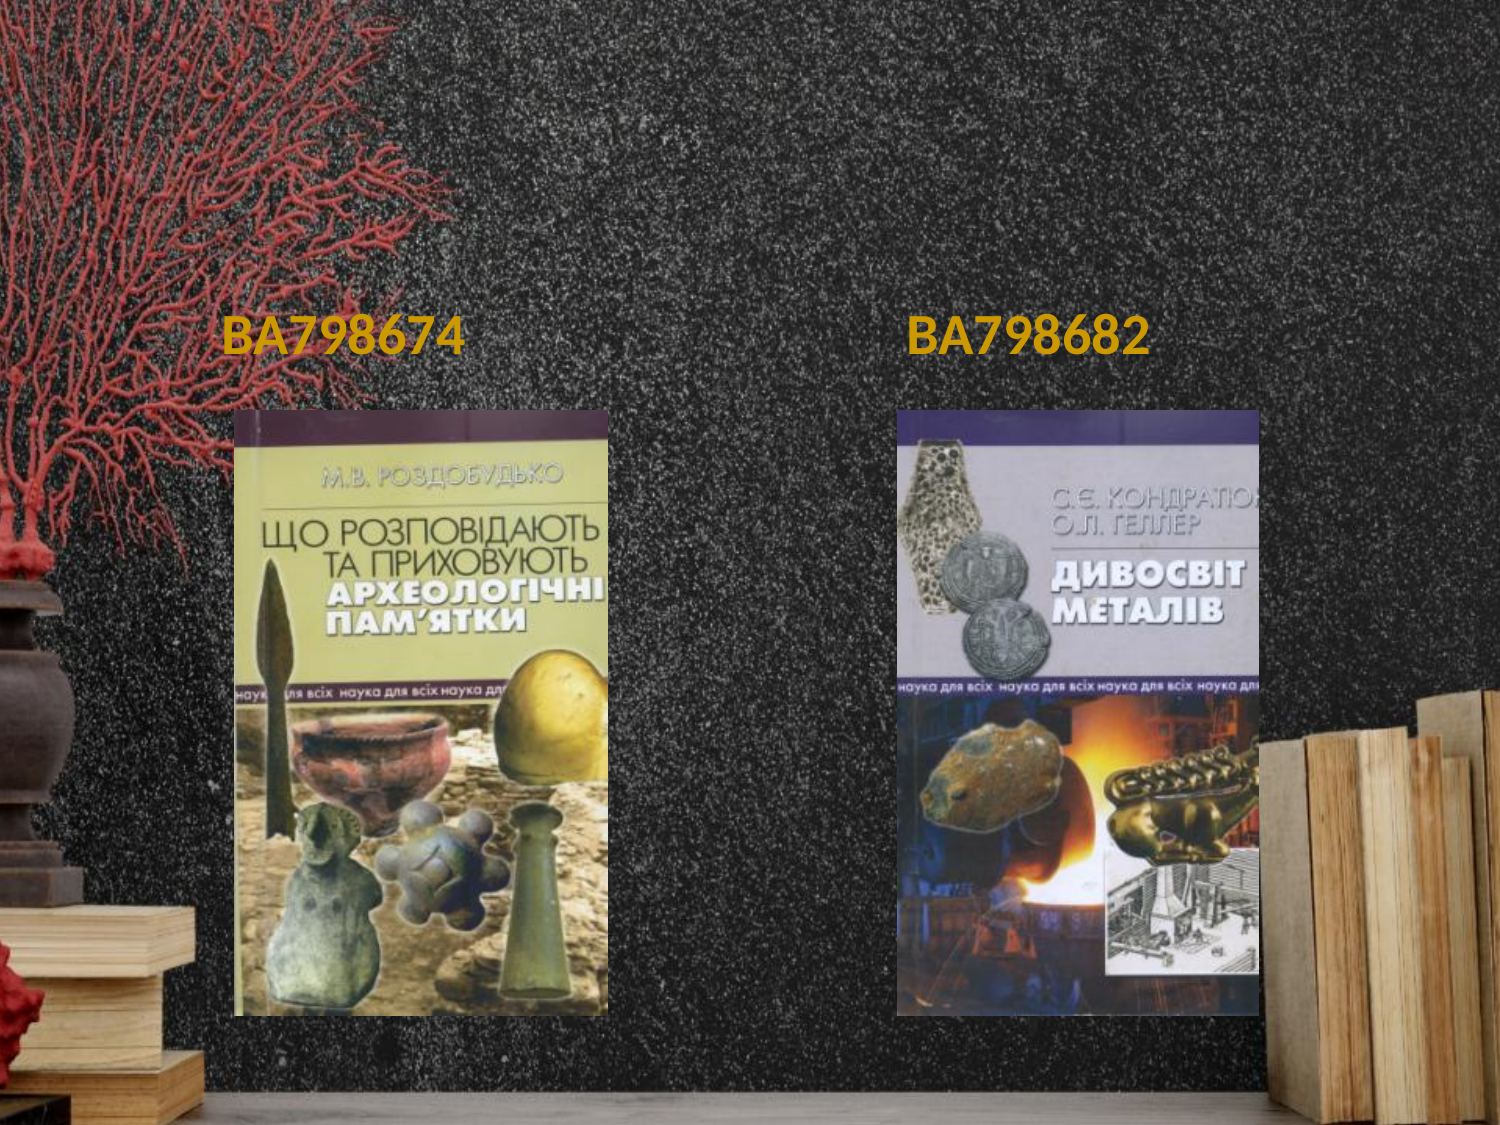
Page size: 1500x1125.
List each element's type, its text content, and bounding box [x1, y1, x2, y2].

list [234, 410, 608, 1016]
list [897, 410, 1260, 1016]
list ВА798682 [891, 251, 1425, 375]
picture [0, 0, 1500, 1125]
list ВА798674 [206, 251, 738, 375]
